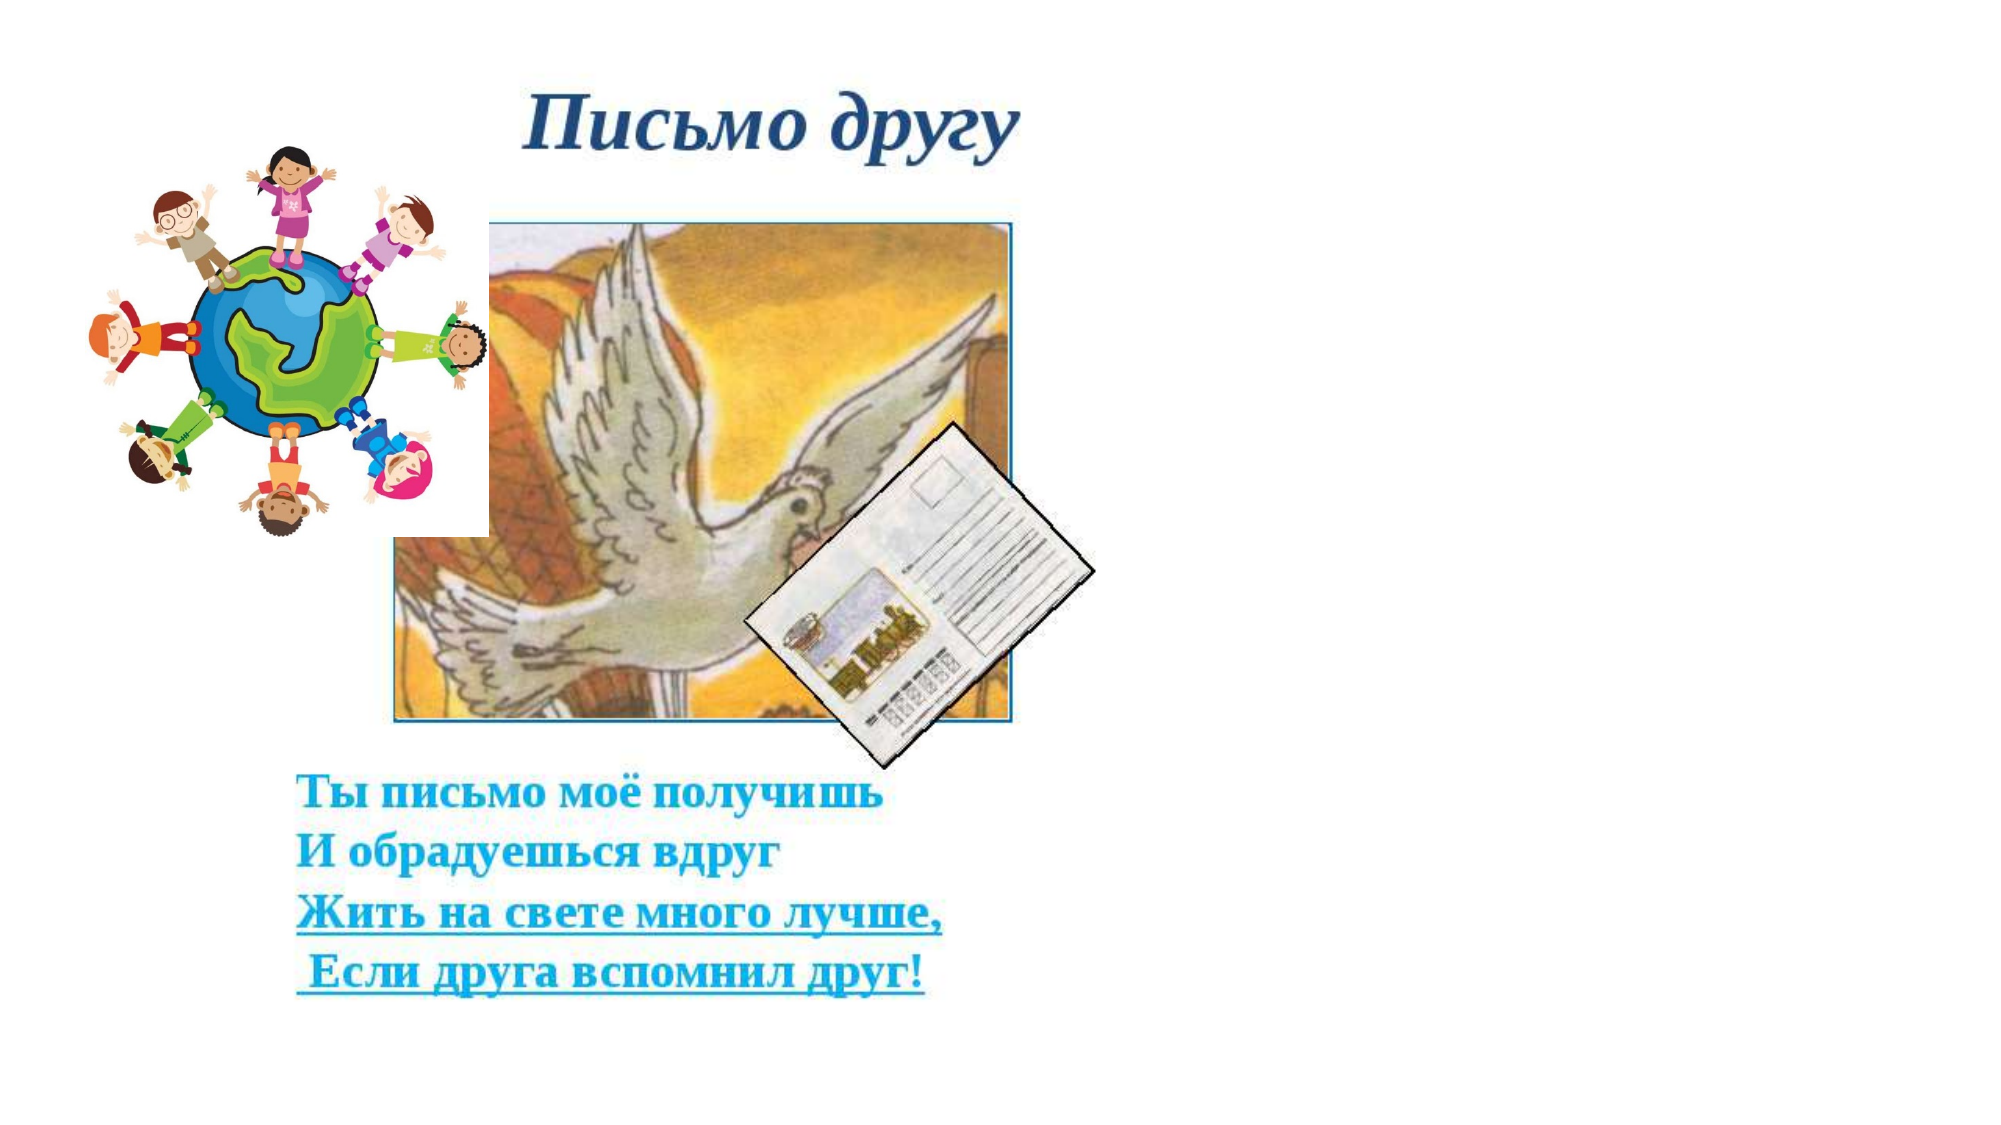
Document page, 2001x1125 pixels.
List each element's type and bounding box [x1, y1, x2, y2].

picture [20, 0, 1521, 1125]
